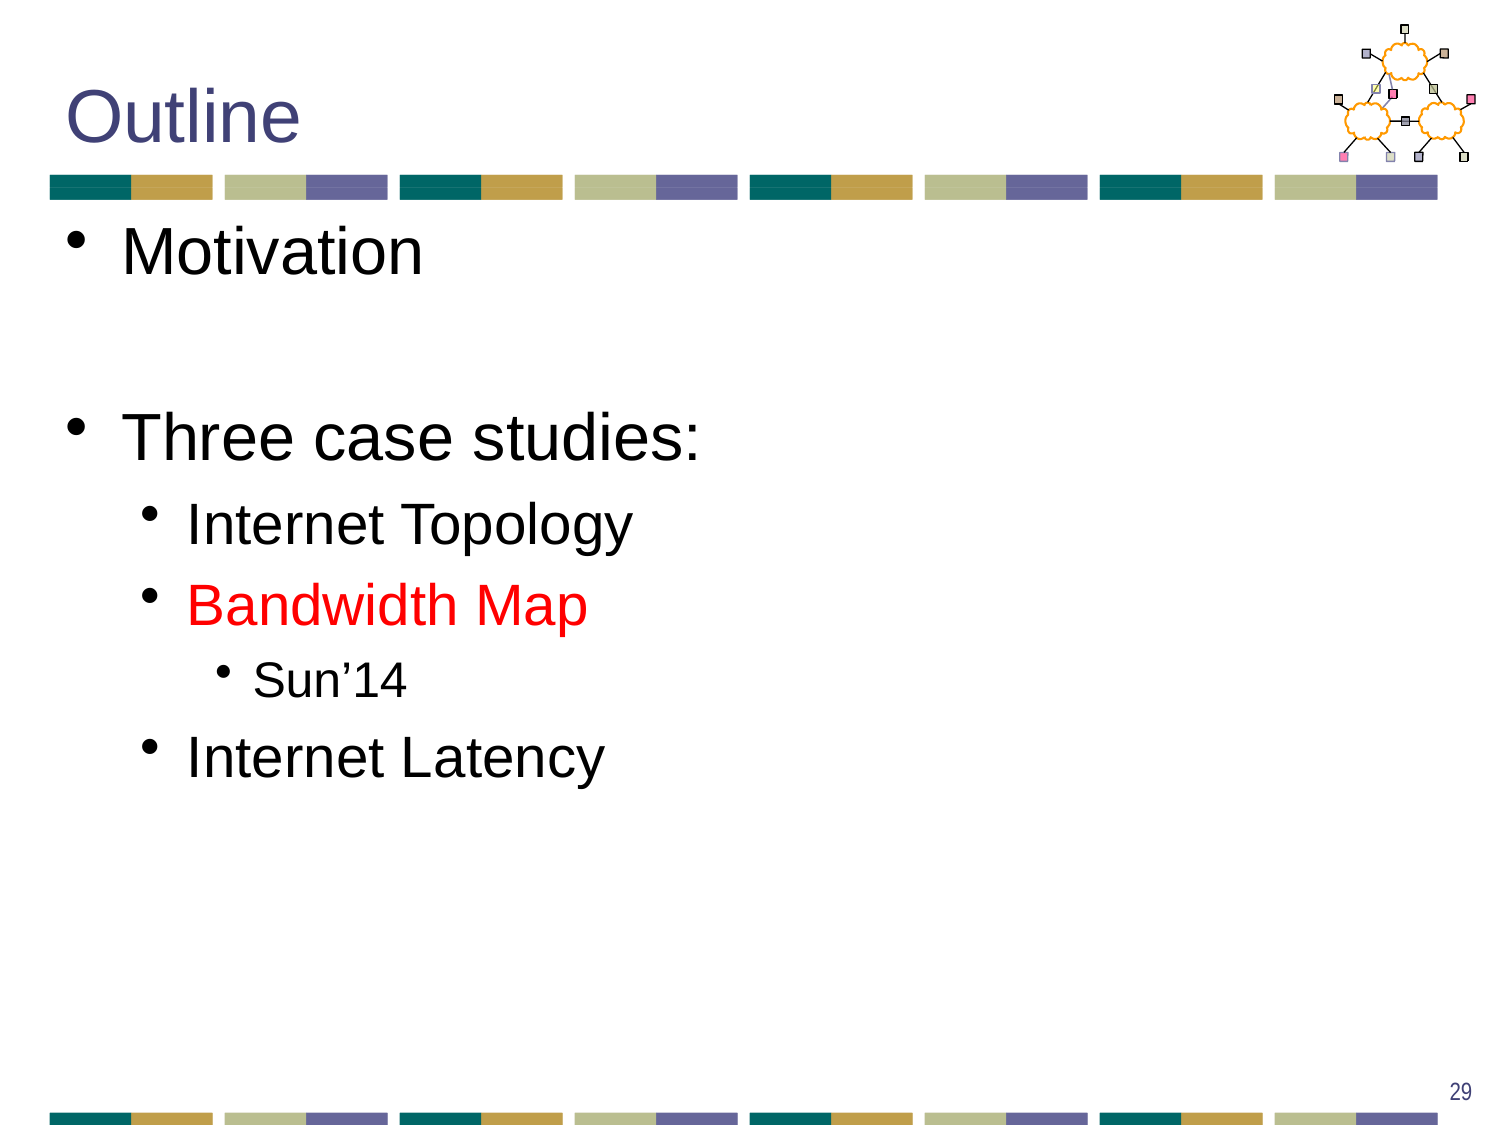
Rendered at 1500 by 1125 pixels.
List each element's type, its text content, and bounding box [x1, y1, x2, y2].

title Outline [50, 62, 1438, 163]
slide_number 29 [1174, 1037, 1488, 1113]
list Motivation Three case studies: Internet Topology Bandwidth Map Sun’14 Internet Latency [50, 200, 1438, 1000]
